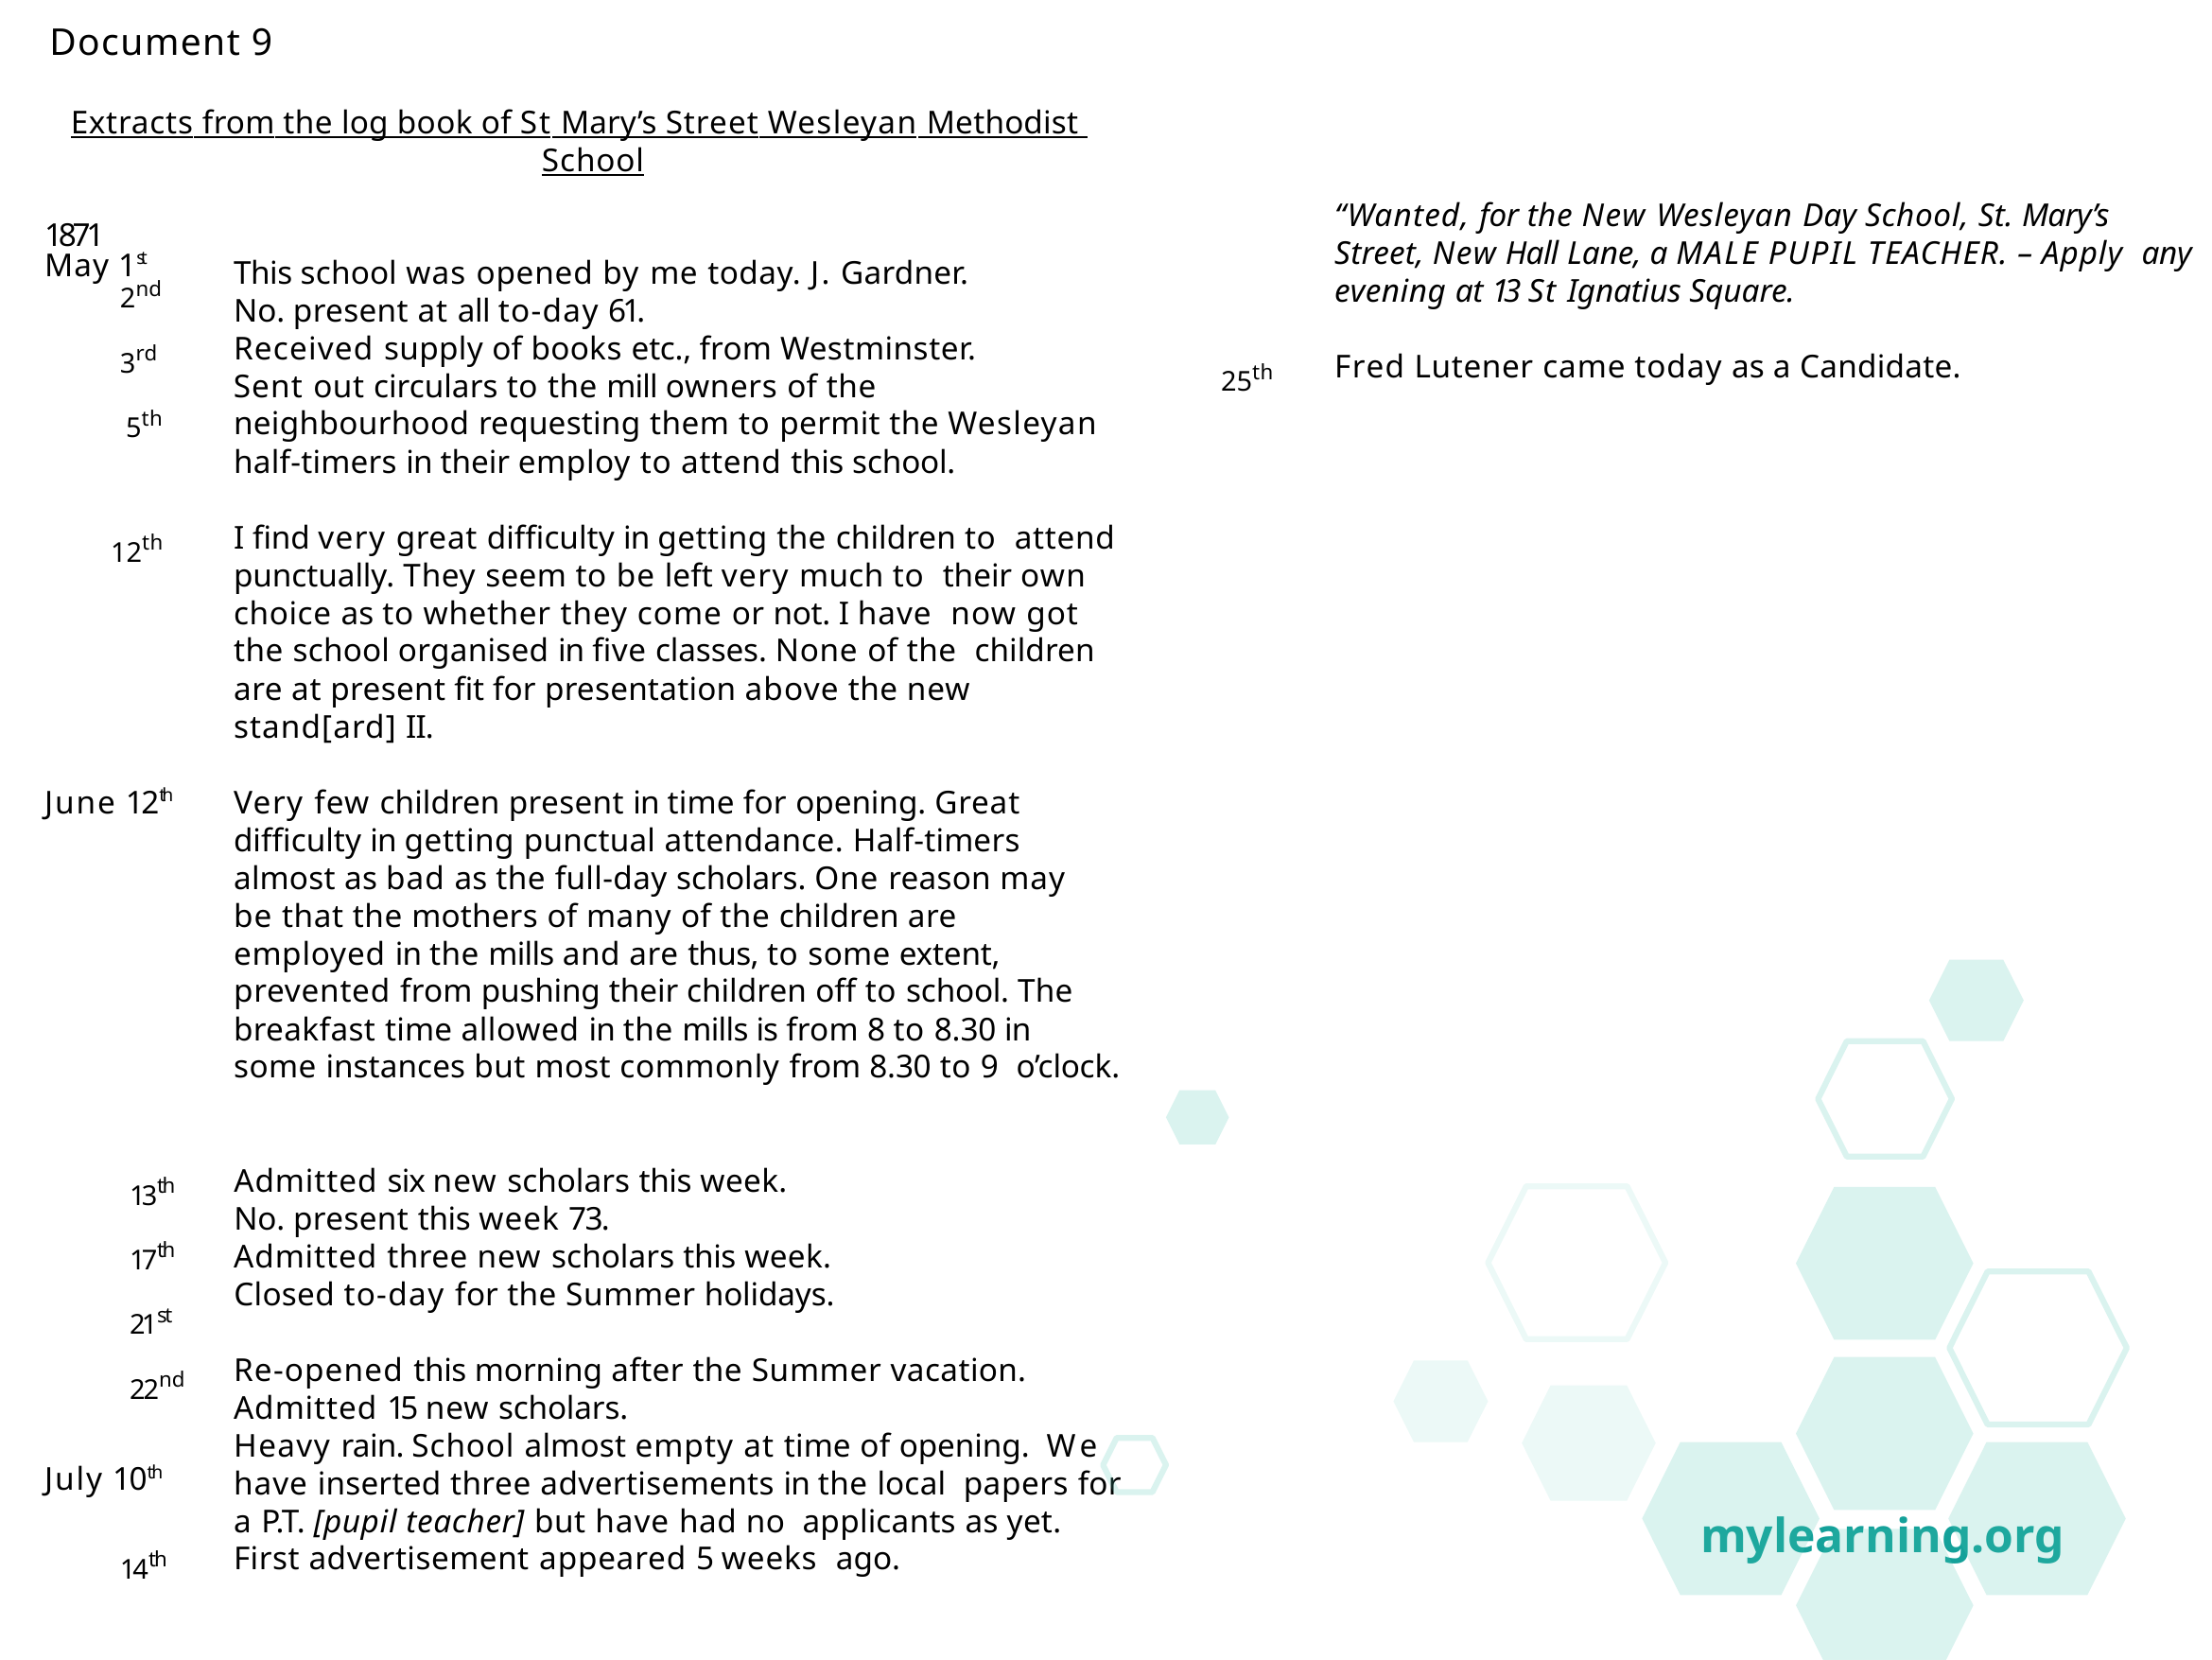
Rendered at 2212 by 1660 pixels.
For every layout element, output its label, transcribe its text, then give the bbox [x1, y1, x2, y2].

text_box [42, 214, 1140, 1617]
text_box Fred Lutener came today as a Candidate. [1332, 346, 1985, 385]
text_box “Wanted, for the New Wesleyan Day School, St. Mary’s Street, New Hall Lane, a MALE PUPIL TEACHER. – Apply any evening at 13 St Ignatius Square. [1332, 195, 2212, 309]
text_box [1103, 959, 2128, 1660]
text_box Document 9 Extracts from the log book of St Mary’s Street Wesleyan Methodist School [46, 18, 1123, 178]
text_box 25th [1218, 332, 1284, 397]
